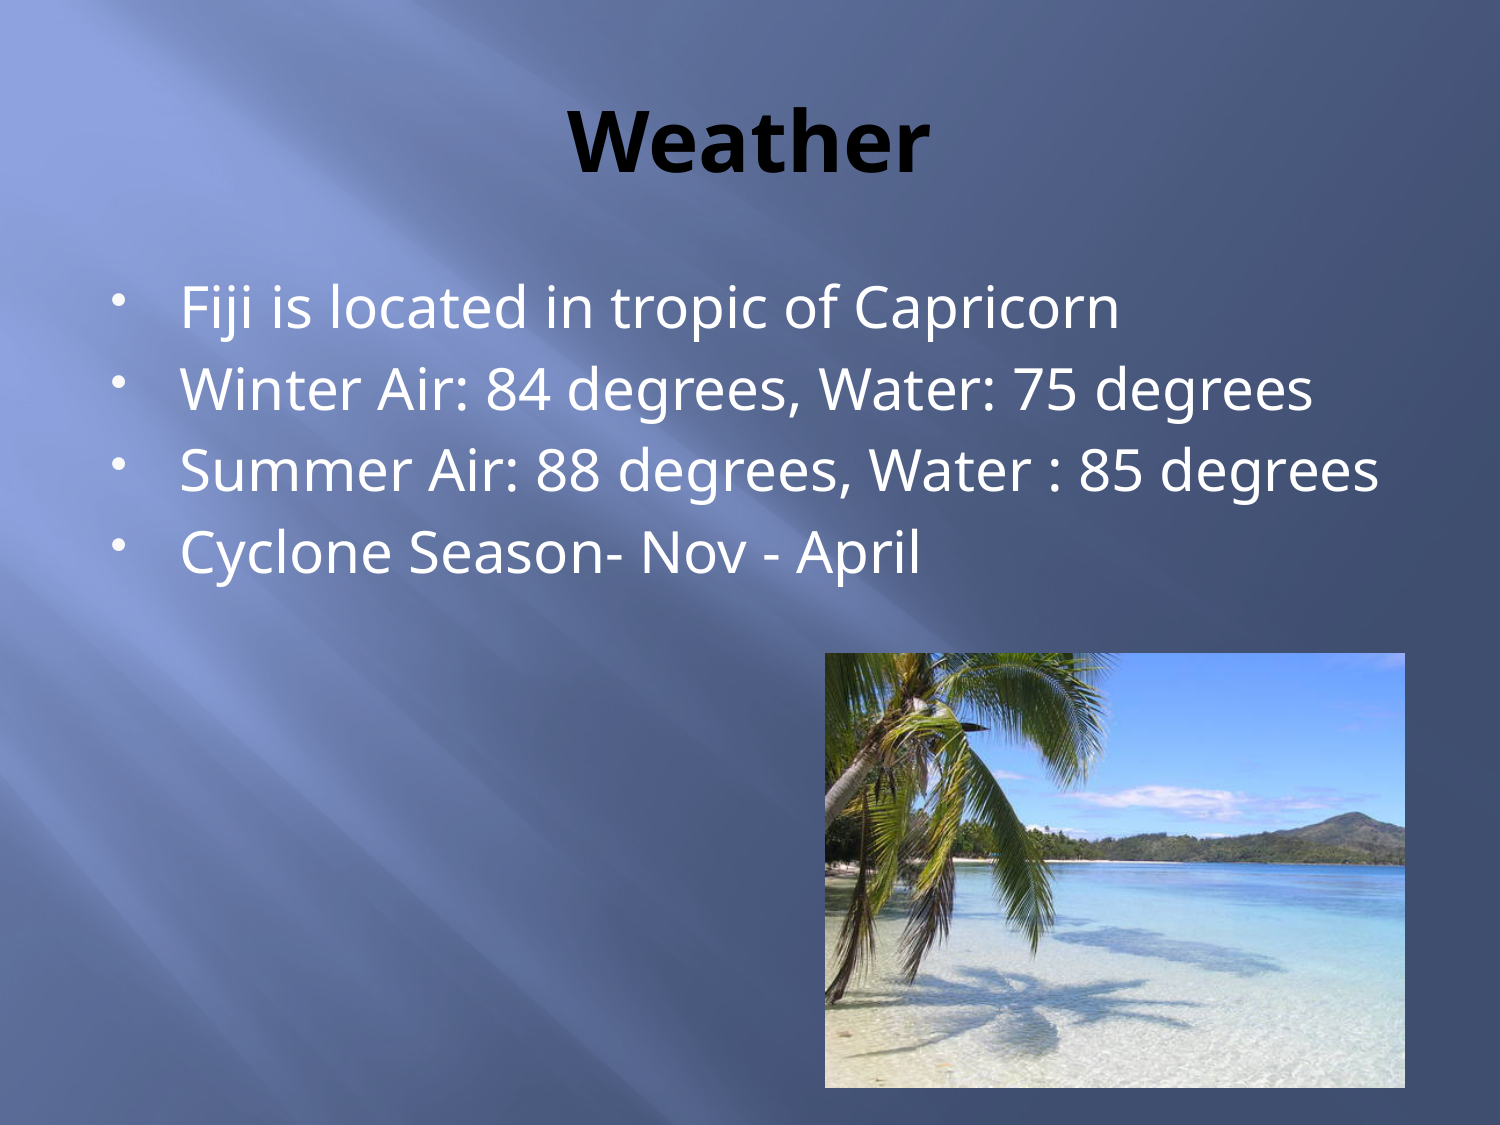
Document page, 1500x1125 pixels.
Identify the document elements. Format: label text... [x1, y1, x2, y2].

title Weather [75, 45, 1425, 233]
picture [824, 653, 1405, 1088]
list Fiji is located in tropic of Capricorn Winter Air: 84 degrees, Water: 75 degrees Summer Air: 88 degrees, Water : 85 degrees Cyclone Season- Nov - April [75, 262, 1425, 1035]
